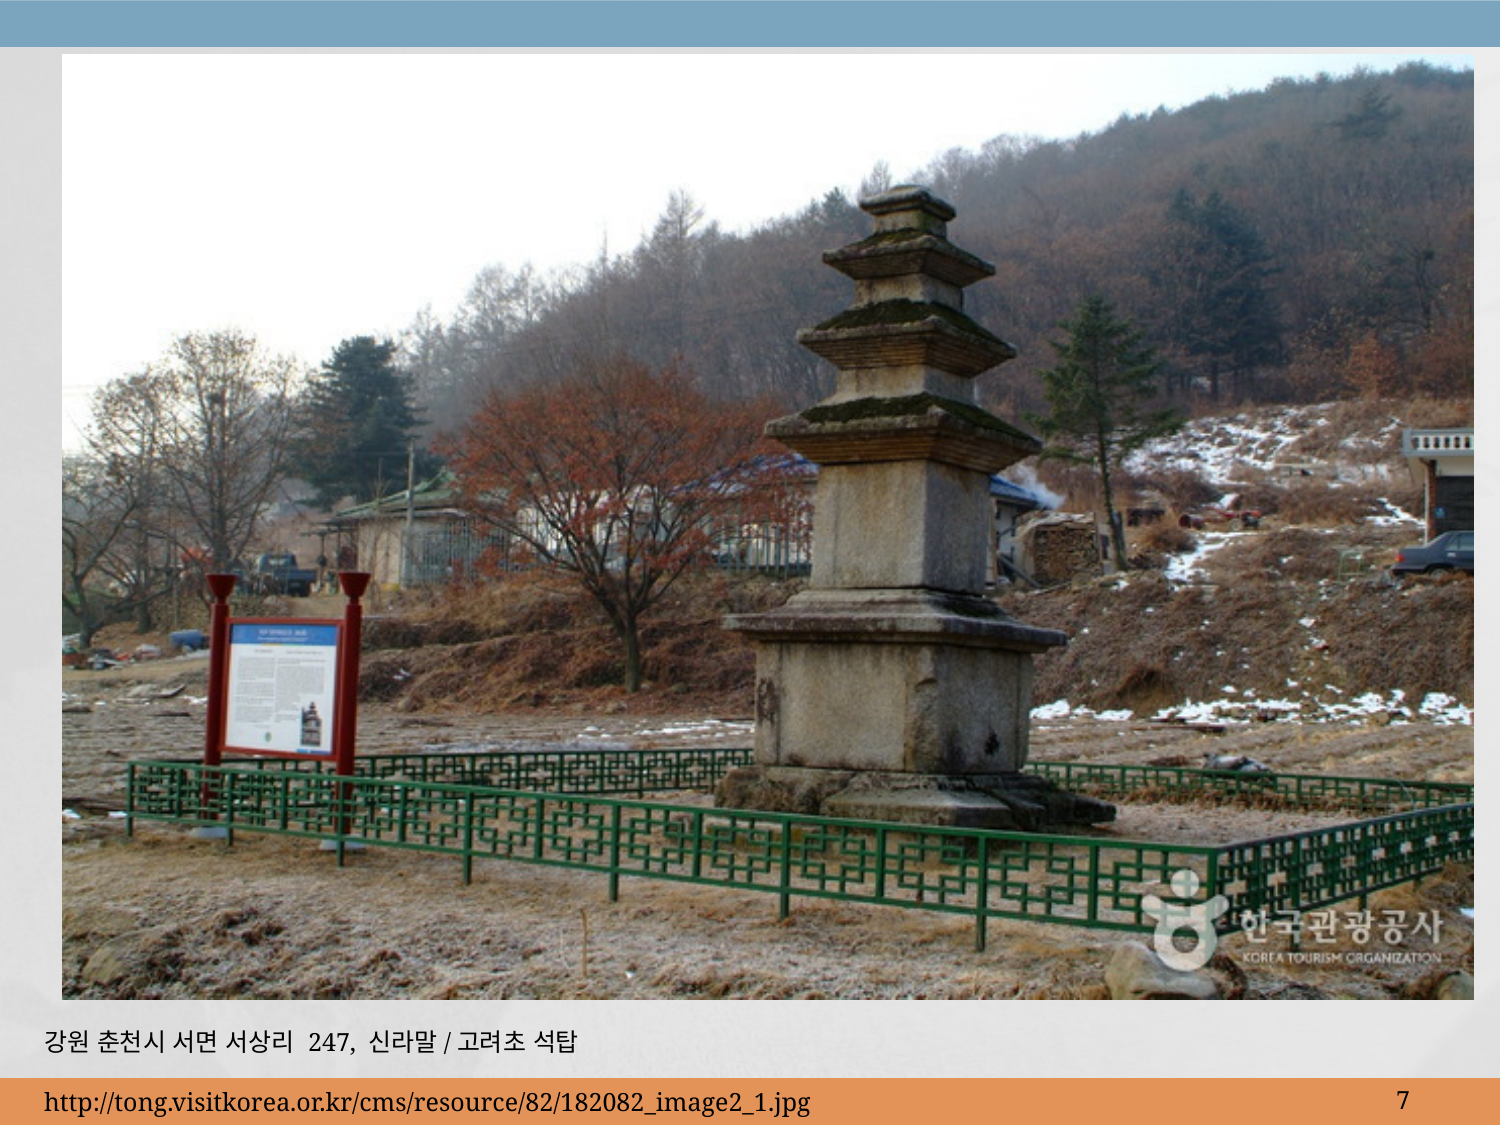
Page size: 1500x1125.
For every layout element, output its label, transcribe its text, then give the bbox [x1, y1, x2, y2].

picture [62, 54, 1474, 1000]
slide_number 7 [1074, 1078, 1425, 1125]
text_box 강원 춘천시 서면 서상리 247, 신라말/고려초 석탑 http://tong.visitkorea.or.kr/cms/resource/82/182082_image2_1.jpg [29, 1018, 1043, 1124]
